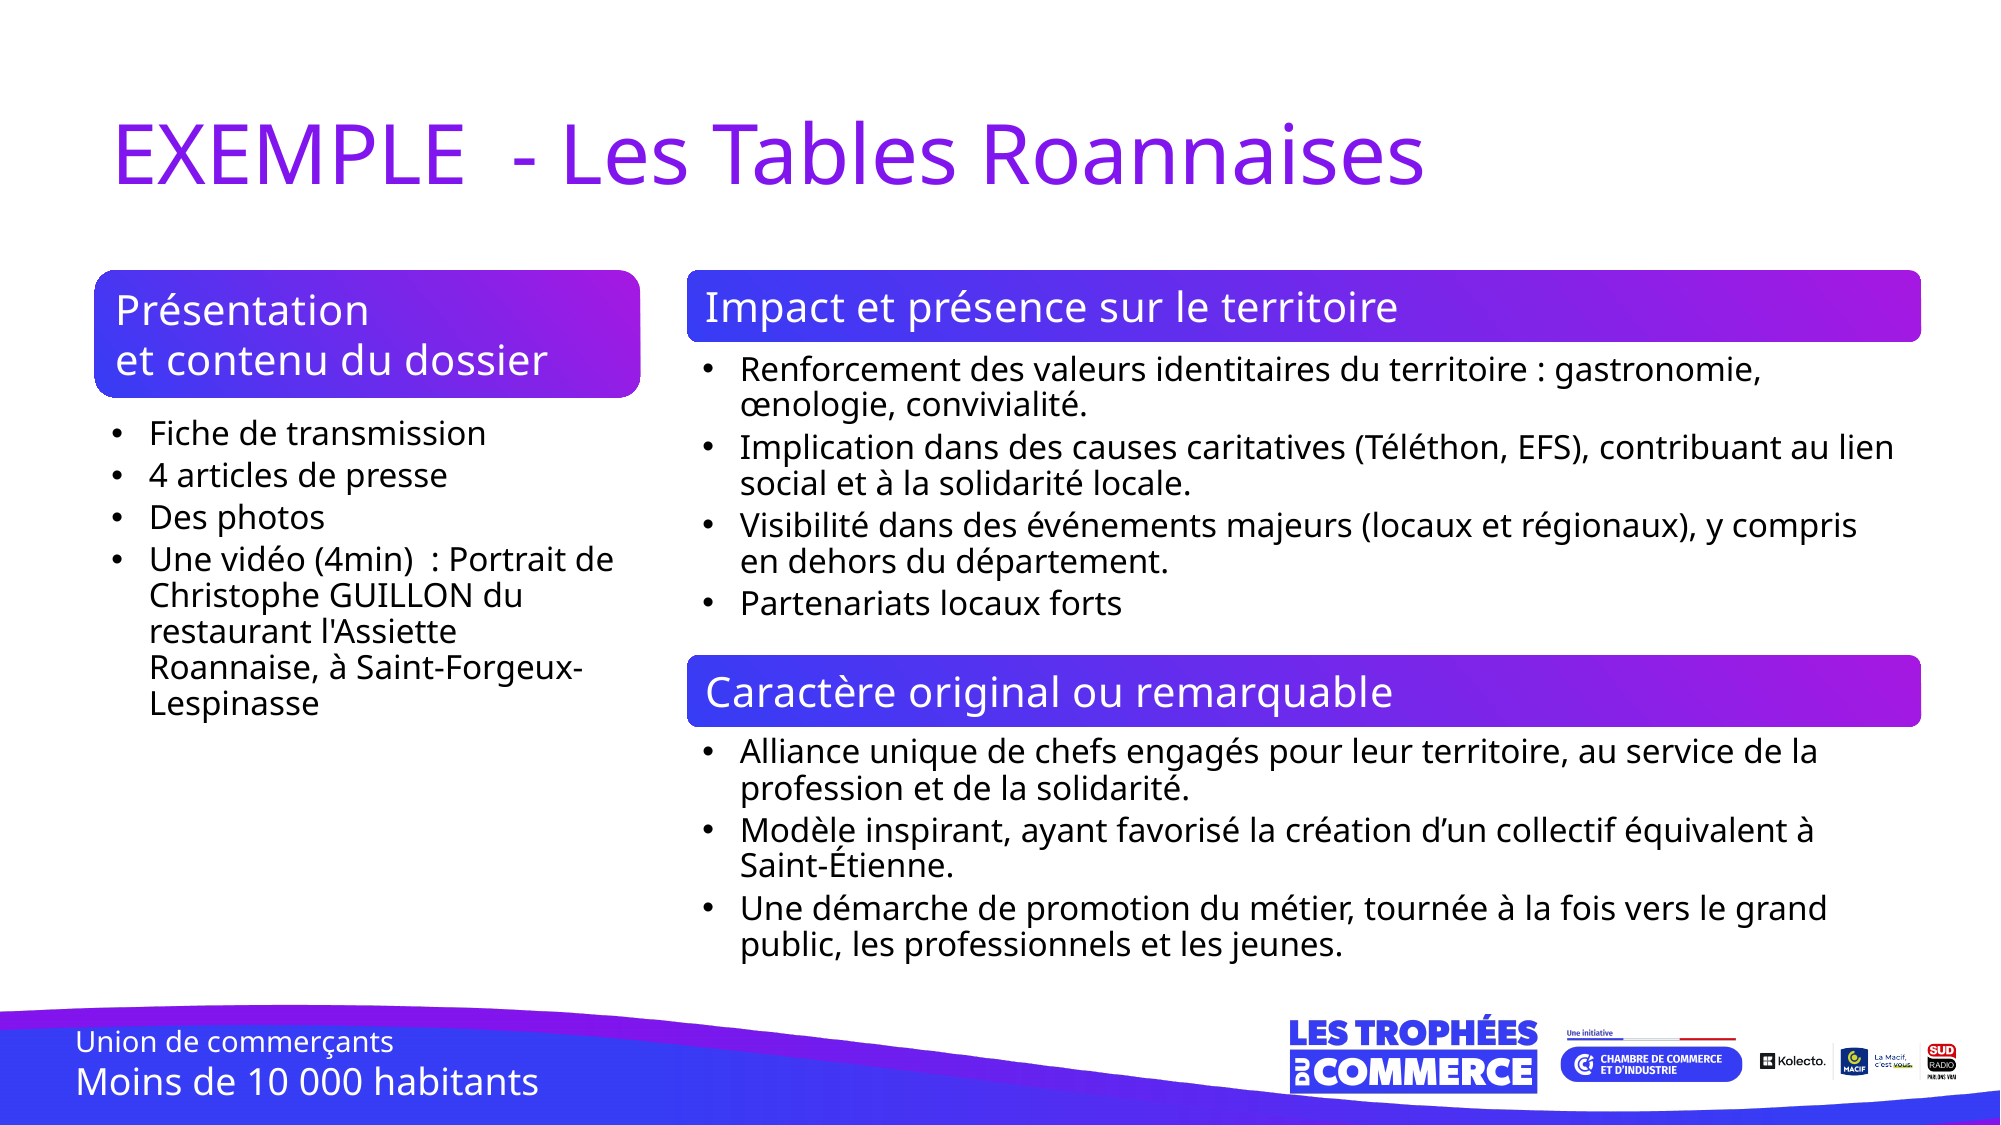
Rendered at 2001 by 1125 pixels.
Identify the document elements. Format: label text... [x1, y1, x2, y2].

list Renforcement des valeurs identitaires du territoire : gastronomie, œnologie, convivialité. Implication dans des causes caritatives (Téléthon, EFS), contribuant au lien social et à la solidarité locale. Visibilité dans des événements majeurs (locaux et régionaux), y compris en dehors du département. Partenariats locaux forts [687, 344, 1922, 651]
list Alliance unique de chefs engagés pour leur territoire, au service de la profession et de la solidarité. Modèle inspirant, ayant favorisé la création d’un collectif équivalent à Saint-Étienne. Une démarche de promotion du métier, tournée à la fois vers le grand public, les professionnels et les jeunes. [687, 727, 1922, 1006]
picture [0, 678, 2000, 1125]
title EXEMPLE - Les Tables Roannaises [96, 42, 1922, 260]
list Fiche de transmission 4 articles de presse Des photos Une vidéo (4min) : Portrait de Christophe GUILLON du restaurant l'Assiette Roannaise, à Saint-Forgeux-Lespinasse [96, 409, 641, 983]
